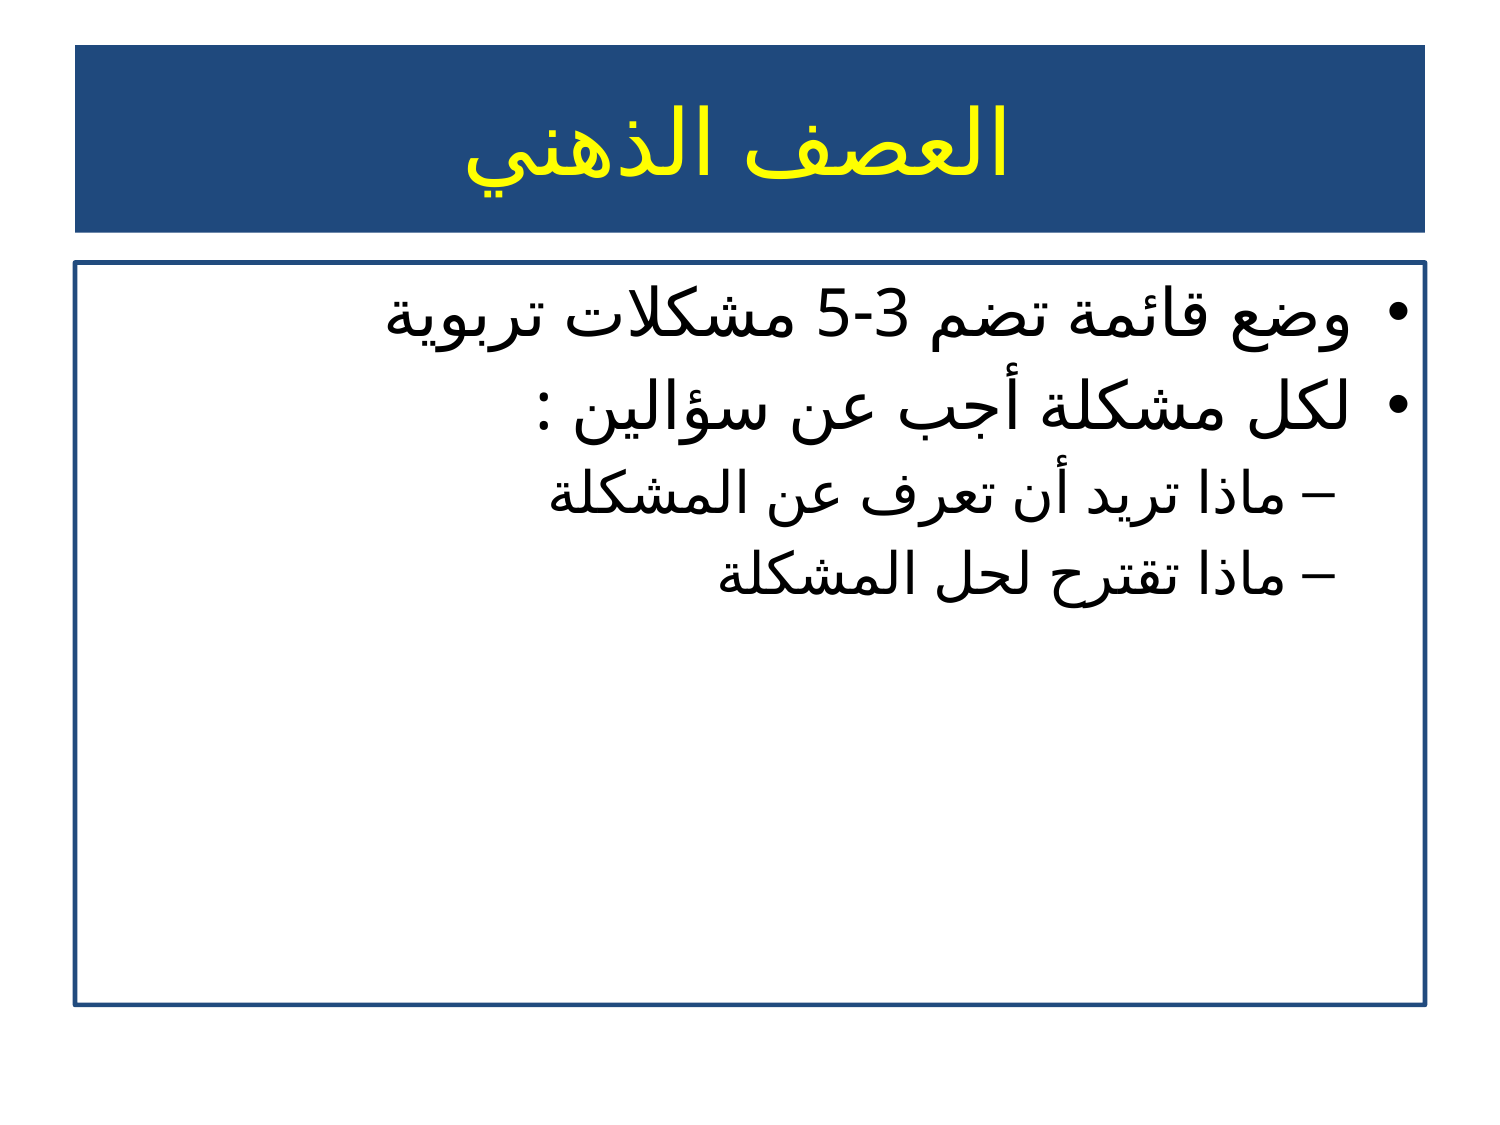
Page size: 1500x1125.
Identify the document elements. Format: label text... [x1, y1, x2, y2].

list وضع قائمة تضم 3-5 مشكلات تربوية لكل مشكلة أجب عن سؤالين : ماذا تريد أن تعرف عن المشكلة ماذا تقترح لحل المشكلة [75, 262, 1425, 1005]
title العصف الذهني [75, 45, 1425, 233]
